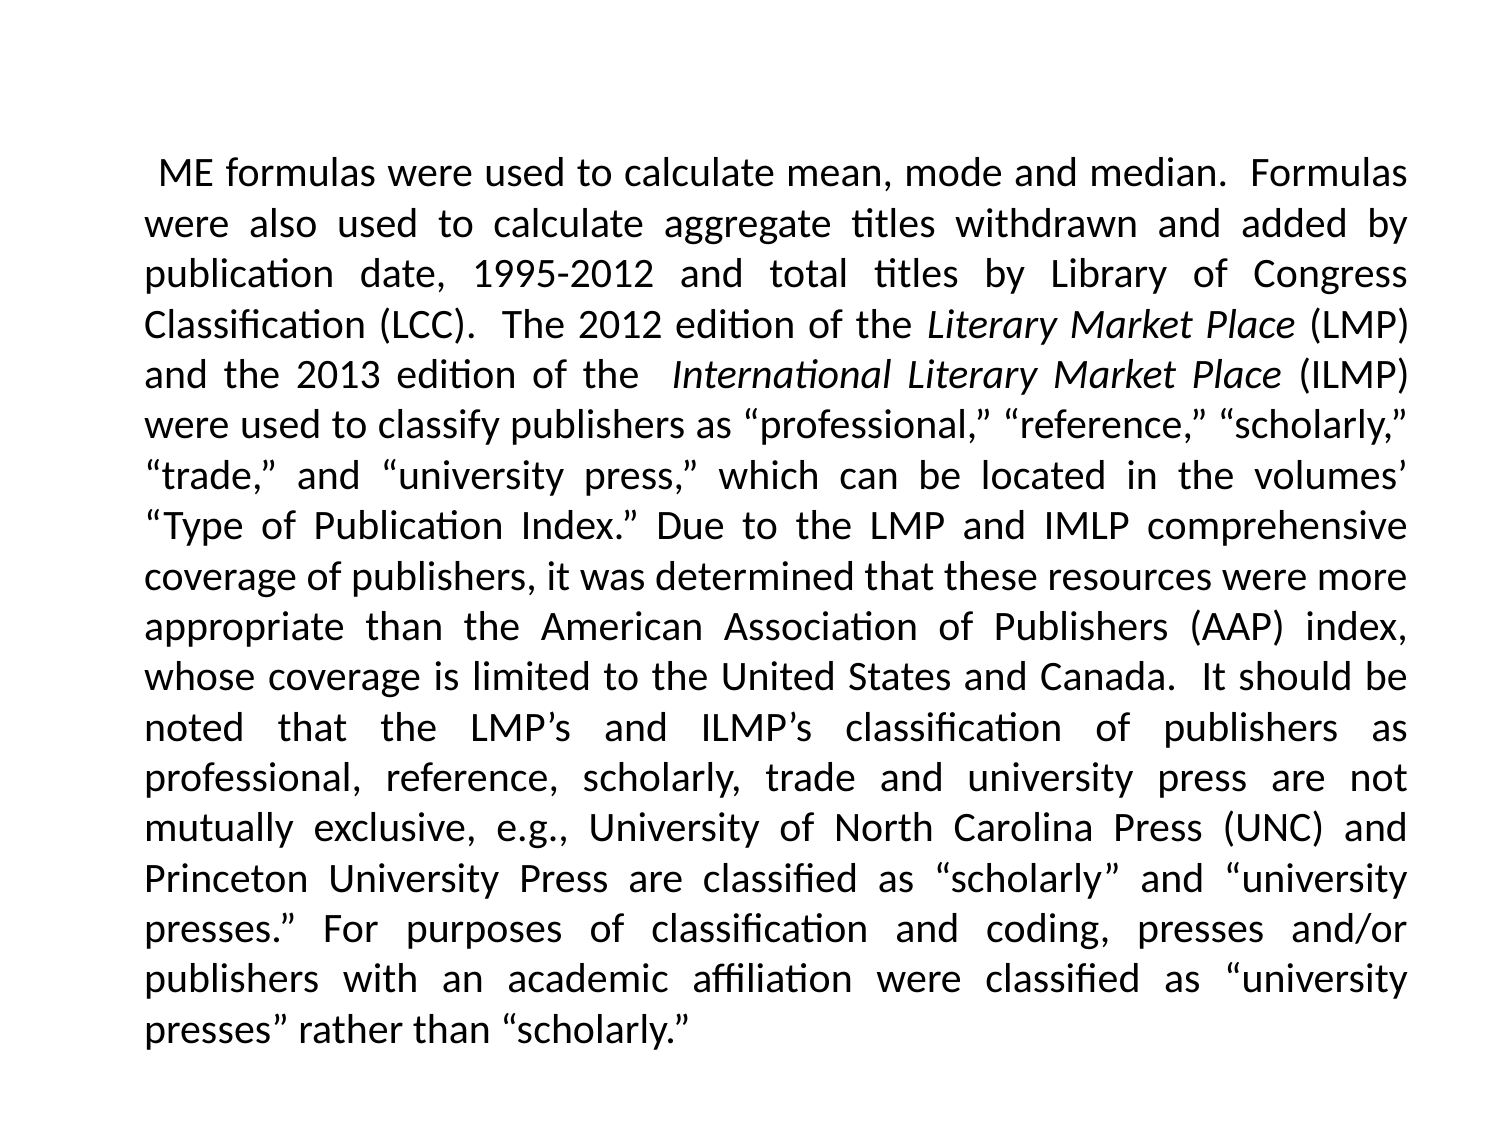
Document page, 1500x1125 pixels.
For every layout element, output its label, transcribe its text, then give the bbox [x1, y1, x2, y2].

list ME formulas were used to calculate mean, mode and median. Formulas were also used to calculate aggregate titles withdrawn and added by publication date, 1995-2012 and total titles by Library of Congress Classification (LCC). The 2012 edition of the Literary Market Place (LMP) and the 2013 edition of the International Literary Market Place (ILMP) were used to classify publishers as “professional,” “reference,” “scholarly,” “trade,” and “university press,” which can be located in the volumes’ “Type of Publication Index.” Due to the LMP and IMLP comprehensive coverage of publishers, it was determined that these resources were more appropriate than the American Association of Publishers (AAP) index, whose coverage is limited to the United States and Canada. It should be noted that the LMP’s and ILMP’s classification of publishers as professional, reference, scholarly, trade and university press are not mutually exclusive, e.g., University of North Carolina Press (UNC) and Princeton University Press are classified as “scholarly” and “university presses.” For purposes of classification and coding, presses and/or publishers with an academic affiliation were classified as “university presses” rather than “scholarly.” [75, 137, 1425, 1063]
